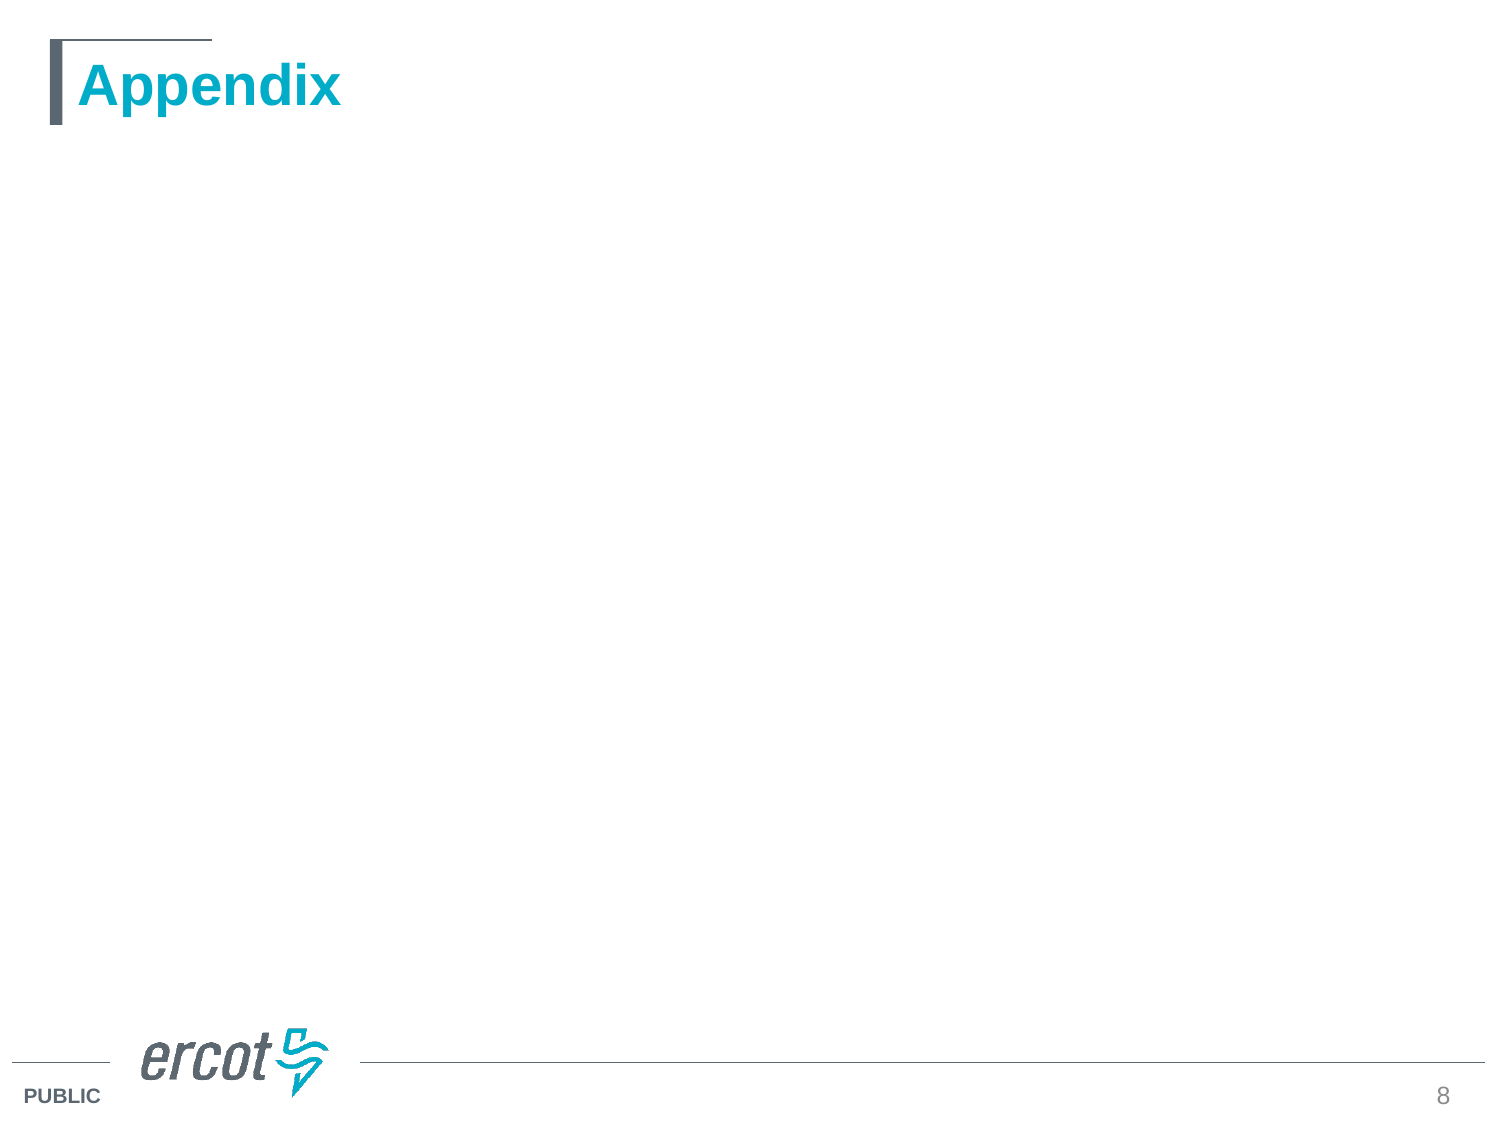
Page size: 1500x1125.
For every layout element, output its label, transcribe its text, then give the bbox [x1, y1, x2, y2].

title Appendix [62, 39, 1450, 125]
slide_number 8 [1400, 1076, 1488, 1113]
picture [137, 1024, 332, 1100]
